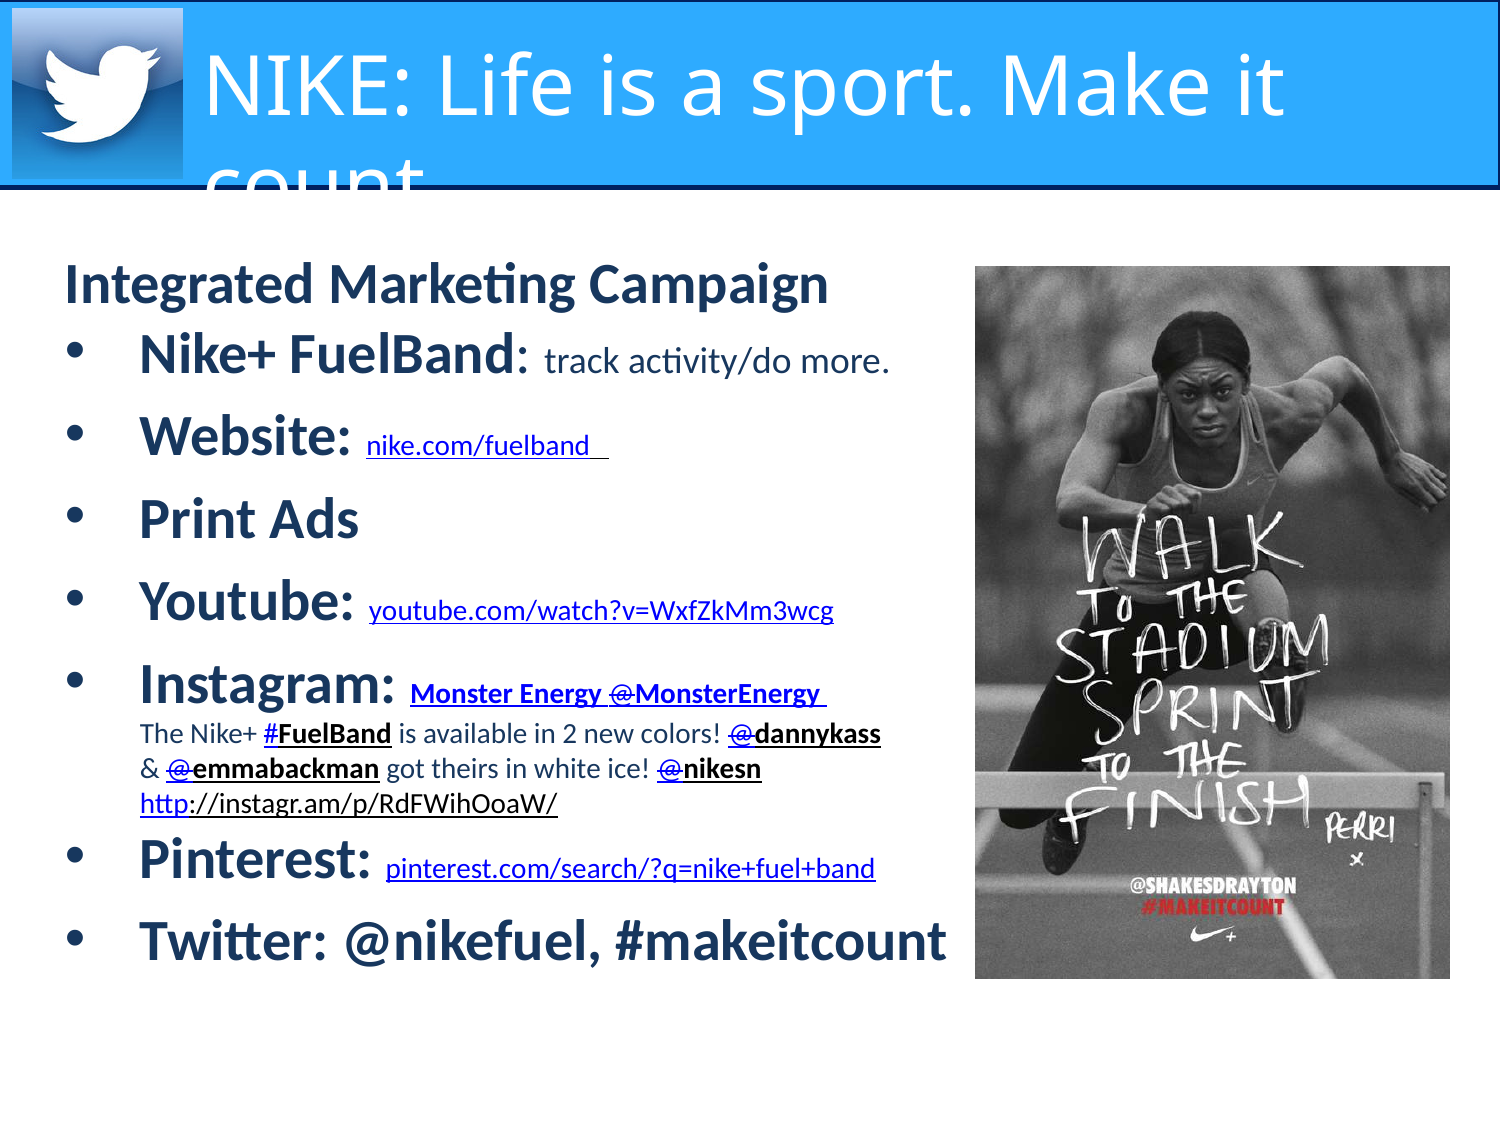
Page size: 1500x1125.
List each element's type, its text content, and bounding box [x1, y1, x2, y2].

text_box Integrated Marketing Campaign Nike+ FuelBand: track activity/do more. Website: nike.com/fuelband Print Ads Youtube: youtube.com/watch?v=WxfZkMm3wcg Instagram: Monster Energy ‏@MonsterEnergy The Nike+ #FuelBand is available in 2 new colors! @dannykass & @emmabackman got theirs in white ice! @nikesn http://instagr.am/p/RdFWihOoaW/ Pinterest: pinterest.com/search/?q=nike+fuel+band Twitter: @nikefuel, #makeitcount [49, 237, 1475, 1063]
picture [974, 266, 1450, 979]
text_box [0, 0, 1500, 190]
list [12, 8, 183, 179]
text_box NIKE: Life is a sport. Make it count. [187, 24, 1463, 237]
